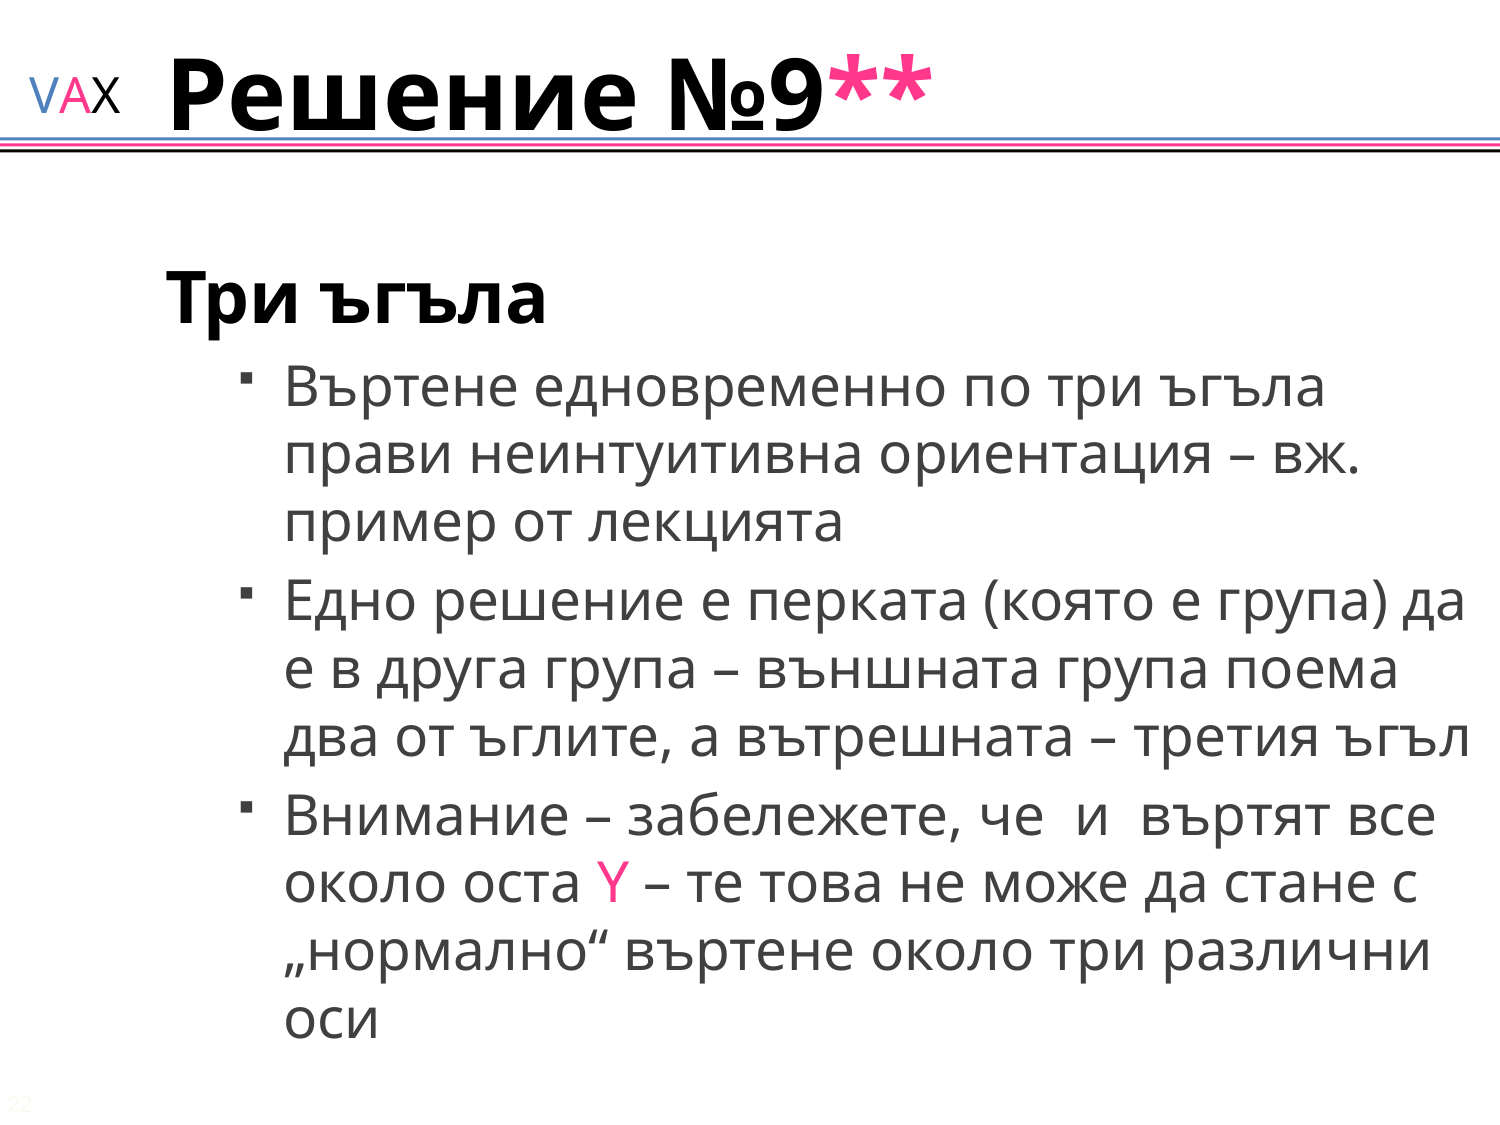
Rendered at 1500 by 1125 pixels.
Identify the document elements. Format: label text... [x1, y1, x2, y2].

title Решение №9** [0, 37, 1500, 144]
